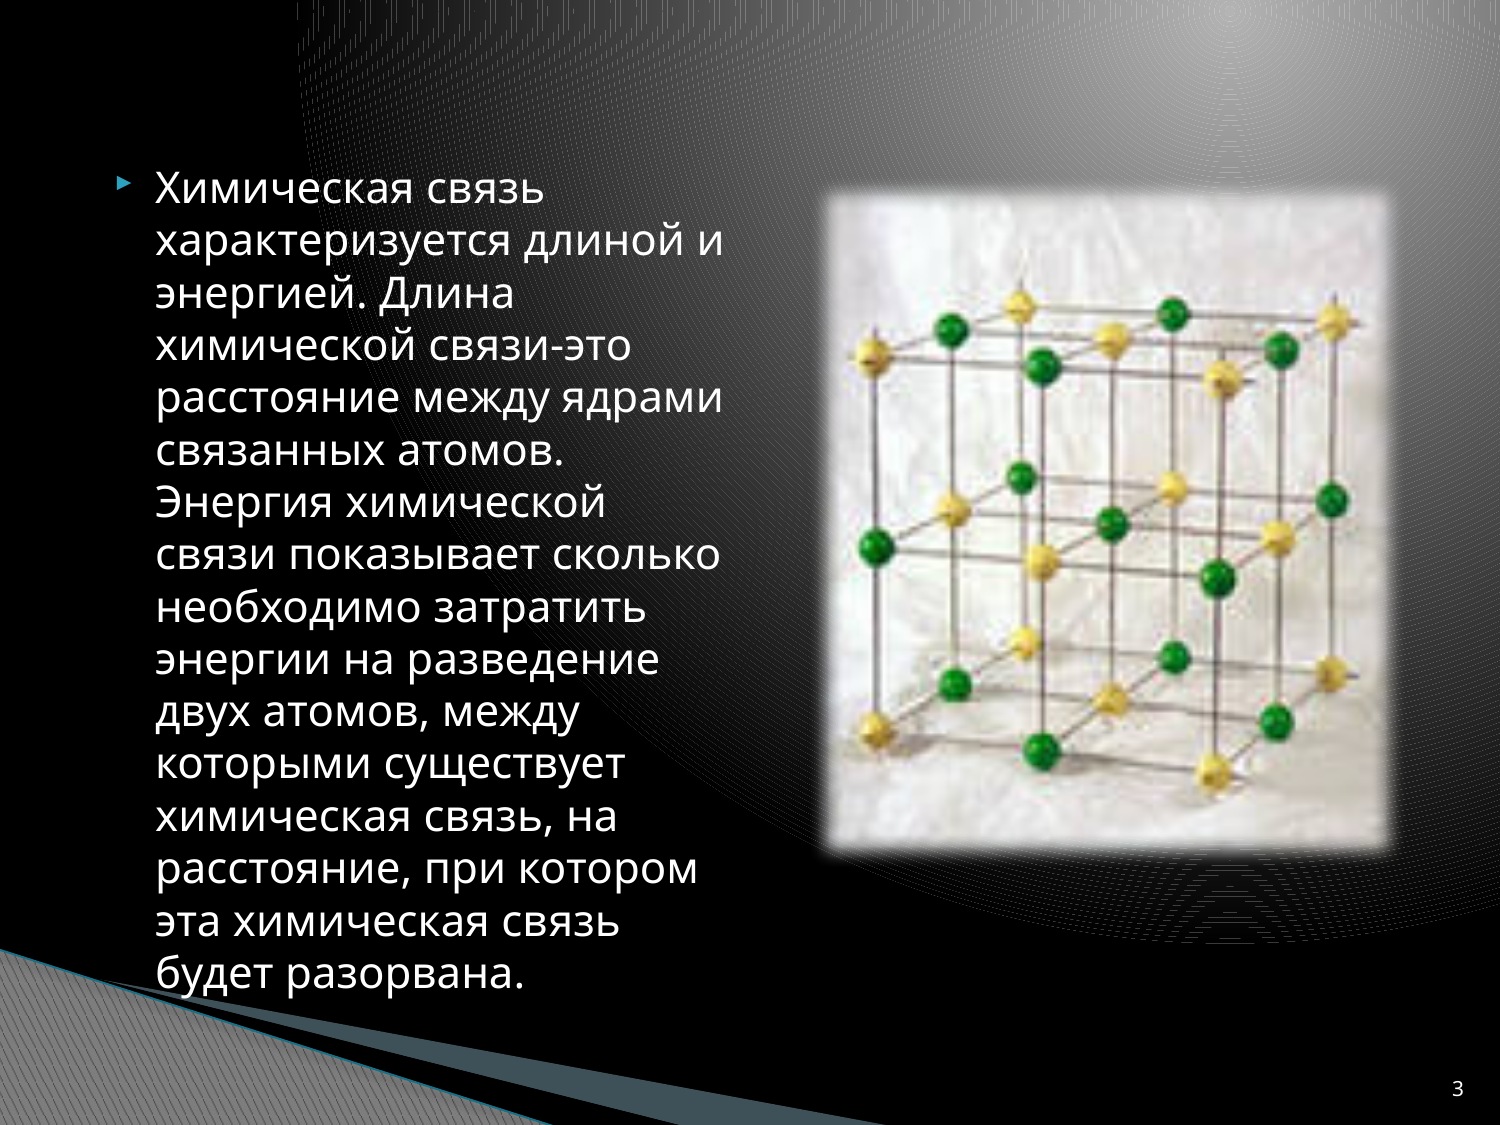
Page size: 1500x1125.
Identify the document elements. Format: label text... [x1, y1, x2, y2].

slide_number 3 [1418, 1051, 1479, 1112]
picture [0, 952, 543, 1125]
list Химическая связь характеризуется длиной и энергией. Длина химической связи-это расстояние между ядрами связанных атомов. Энергия химической связи показывает сколько необходимо затратить энергии на разведение двух атомов, между которыми существует химическая связь, на расстояние, при котором эта химическая связь будет разорвана. [81, 152, 745, 1033]
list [808, 175, 1407, 868]
